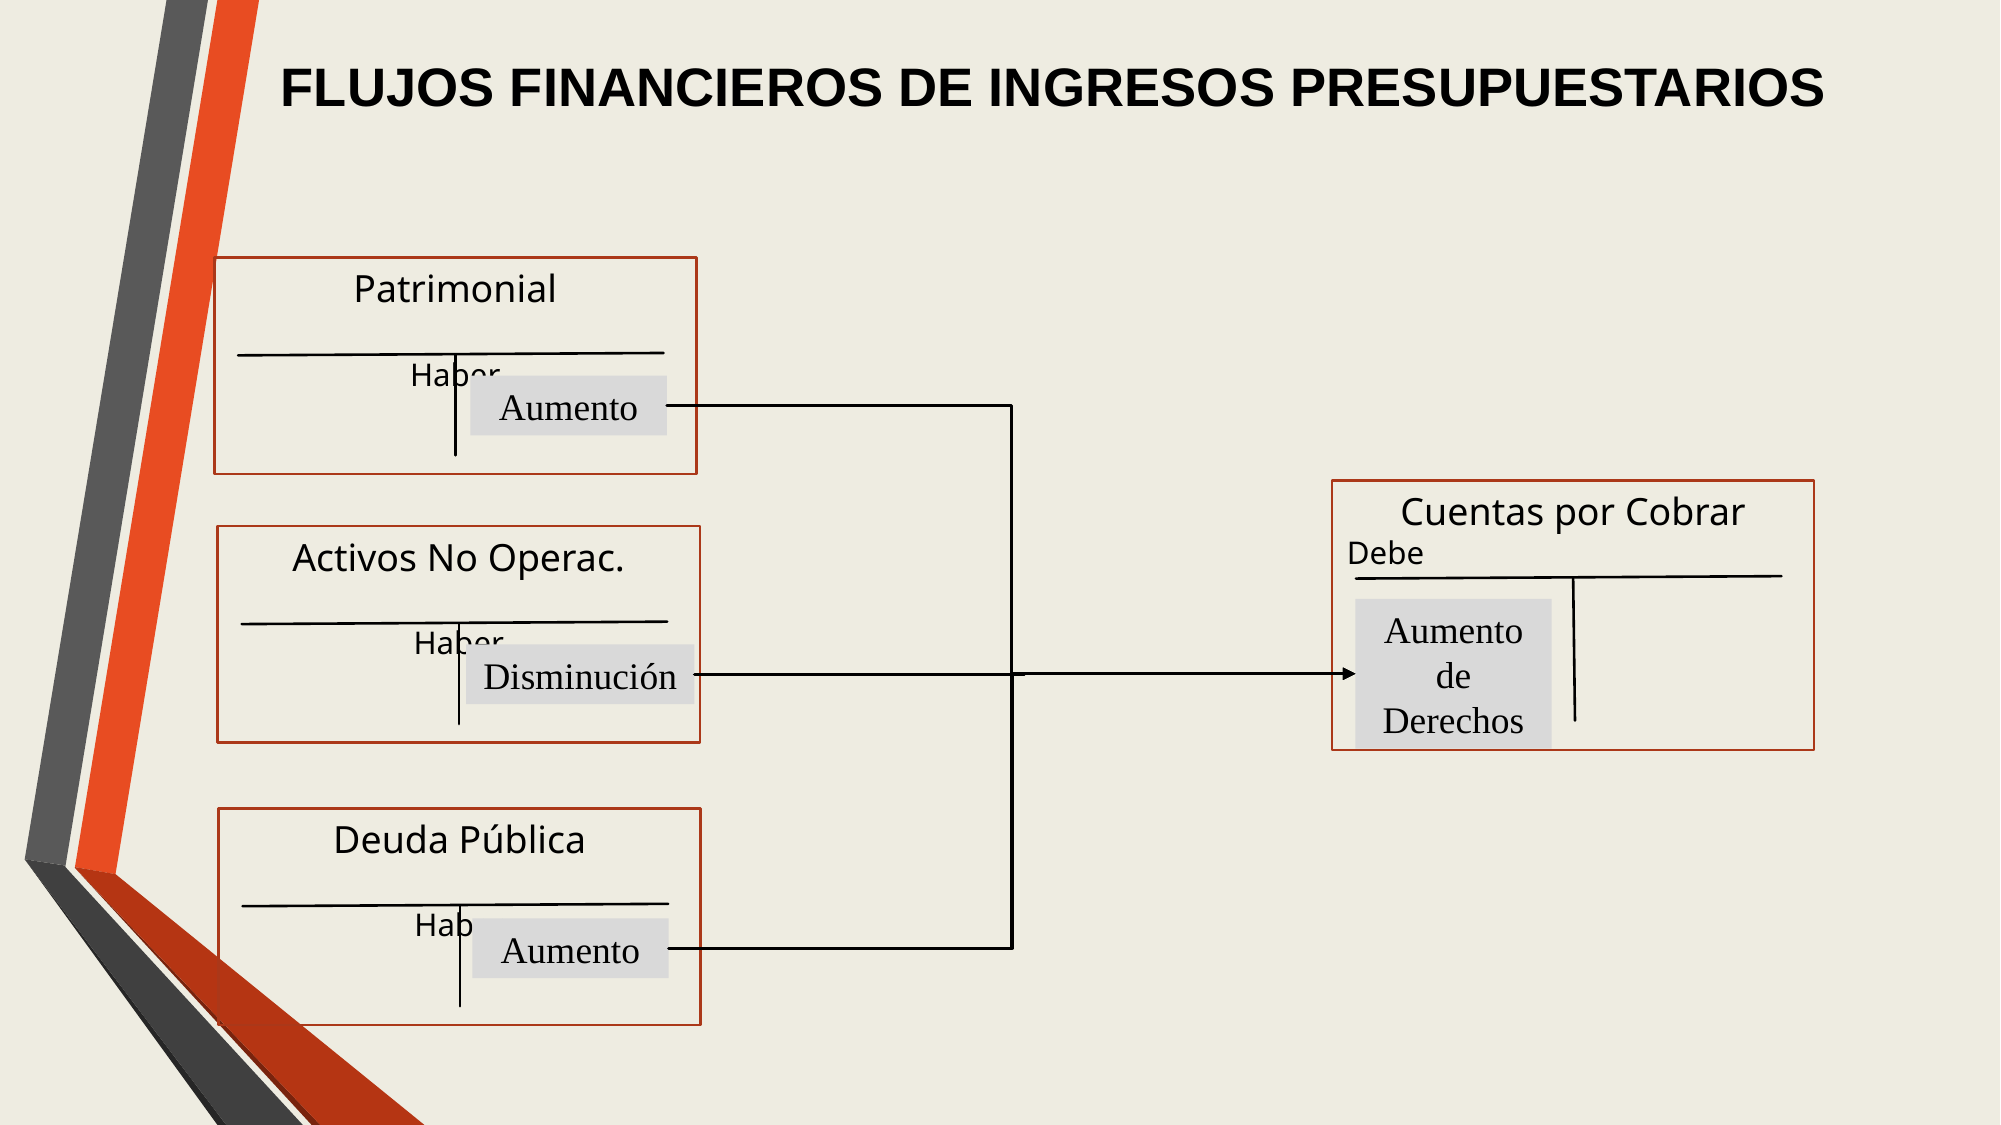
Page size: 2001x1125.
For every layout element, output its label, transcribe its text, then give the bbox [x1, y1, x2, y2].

text_box Patrimonial Haber [213, 256, 698, 475]
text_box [666, 405, 1356, 675]
text_box Cuentas por Cobrar Debe [1356, 479, 1815, 751]
text_box Disminución [466, 644, 668, 705]
text_box Aumento de Derechos [1356, 598, 1552, 749]
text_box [241, 621, 666, 625]
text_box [668, 674, 1356, 949]
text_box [237, 352, 664, 356]
text_box Aumento [470, 375, 667, 436]
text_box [242, 903, 668, 907]
text_box Aumento [472, 918, 669, 979]
text_box Deuda Pública Haber [217, 807, 702, 1026]
text_box Activos No Operac. Haber [216, 525, 668, 744]
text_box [1572, 578, 1576, 721]
text_box FLUJOS FINANCIEROS DE INGRESOS PRESUPUESTARIOS [238, 44, 1871, 125]
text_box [1356, 575, 1782, 579]
